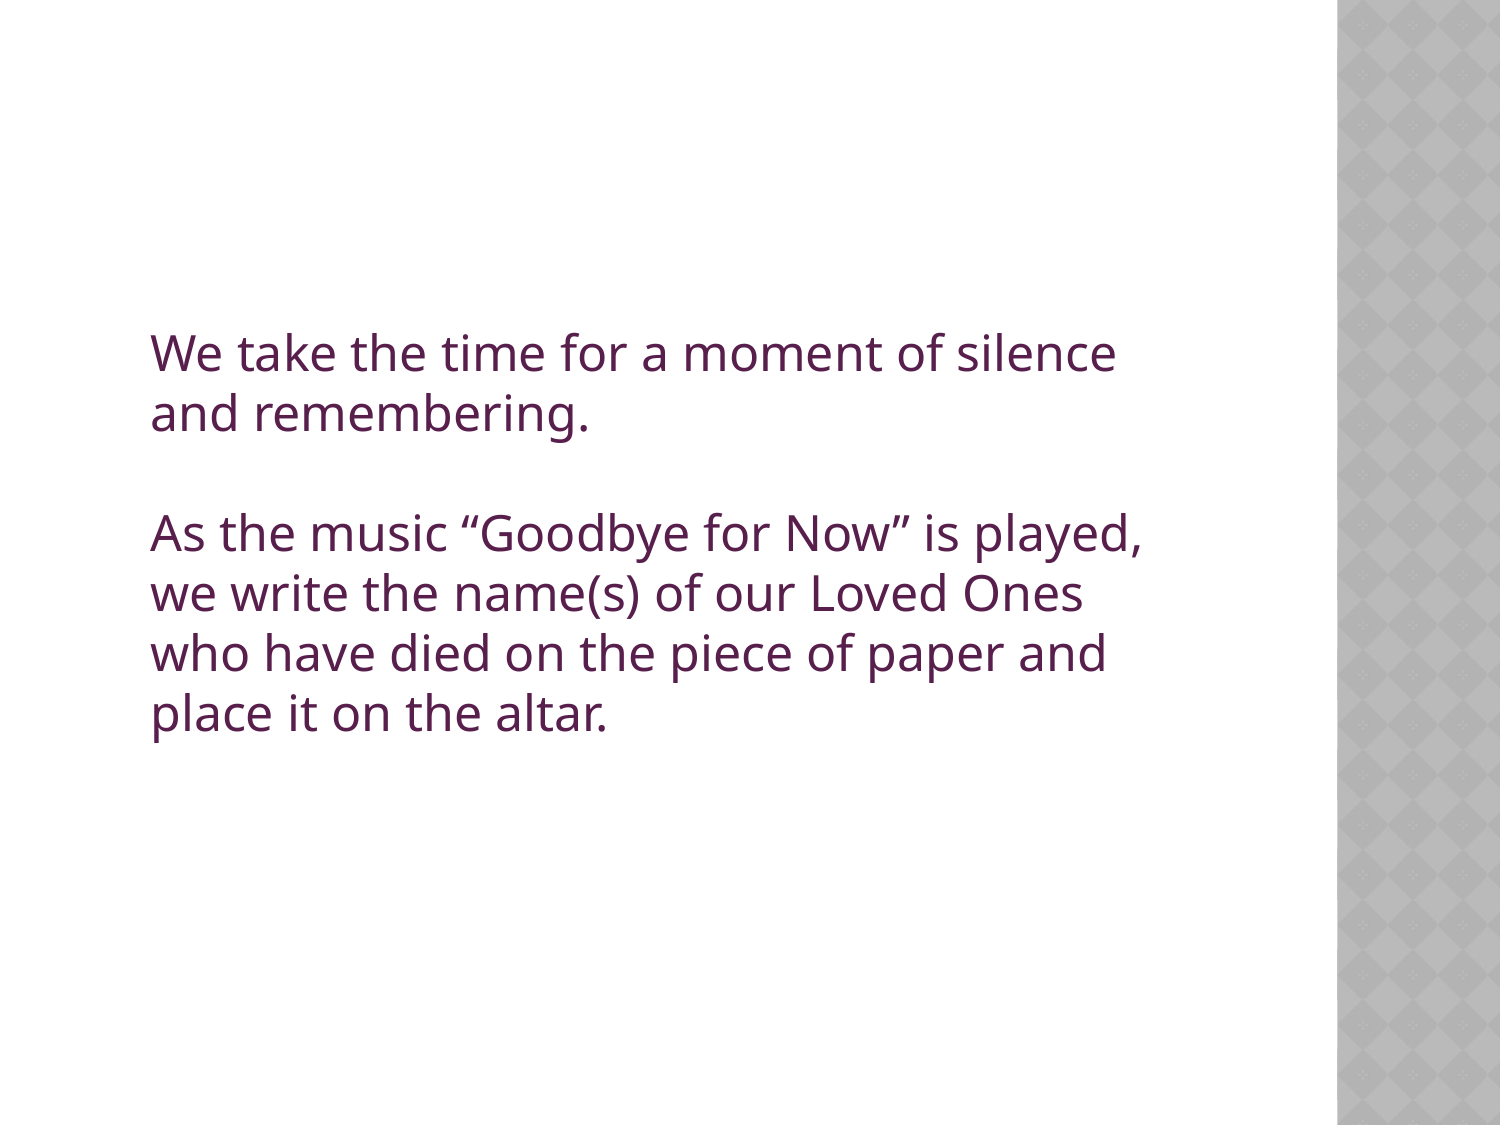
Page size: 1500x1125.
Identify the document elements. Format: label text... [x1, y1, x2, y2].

text_box We take the time for a moment of silence and remembering. As the music “Goodbye for Now” is played, we write the name(s) of our Loved Ones who have died on the piece of paper and place it on the altar. [135, 314, 1164, 750]
